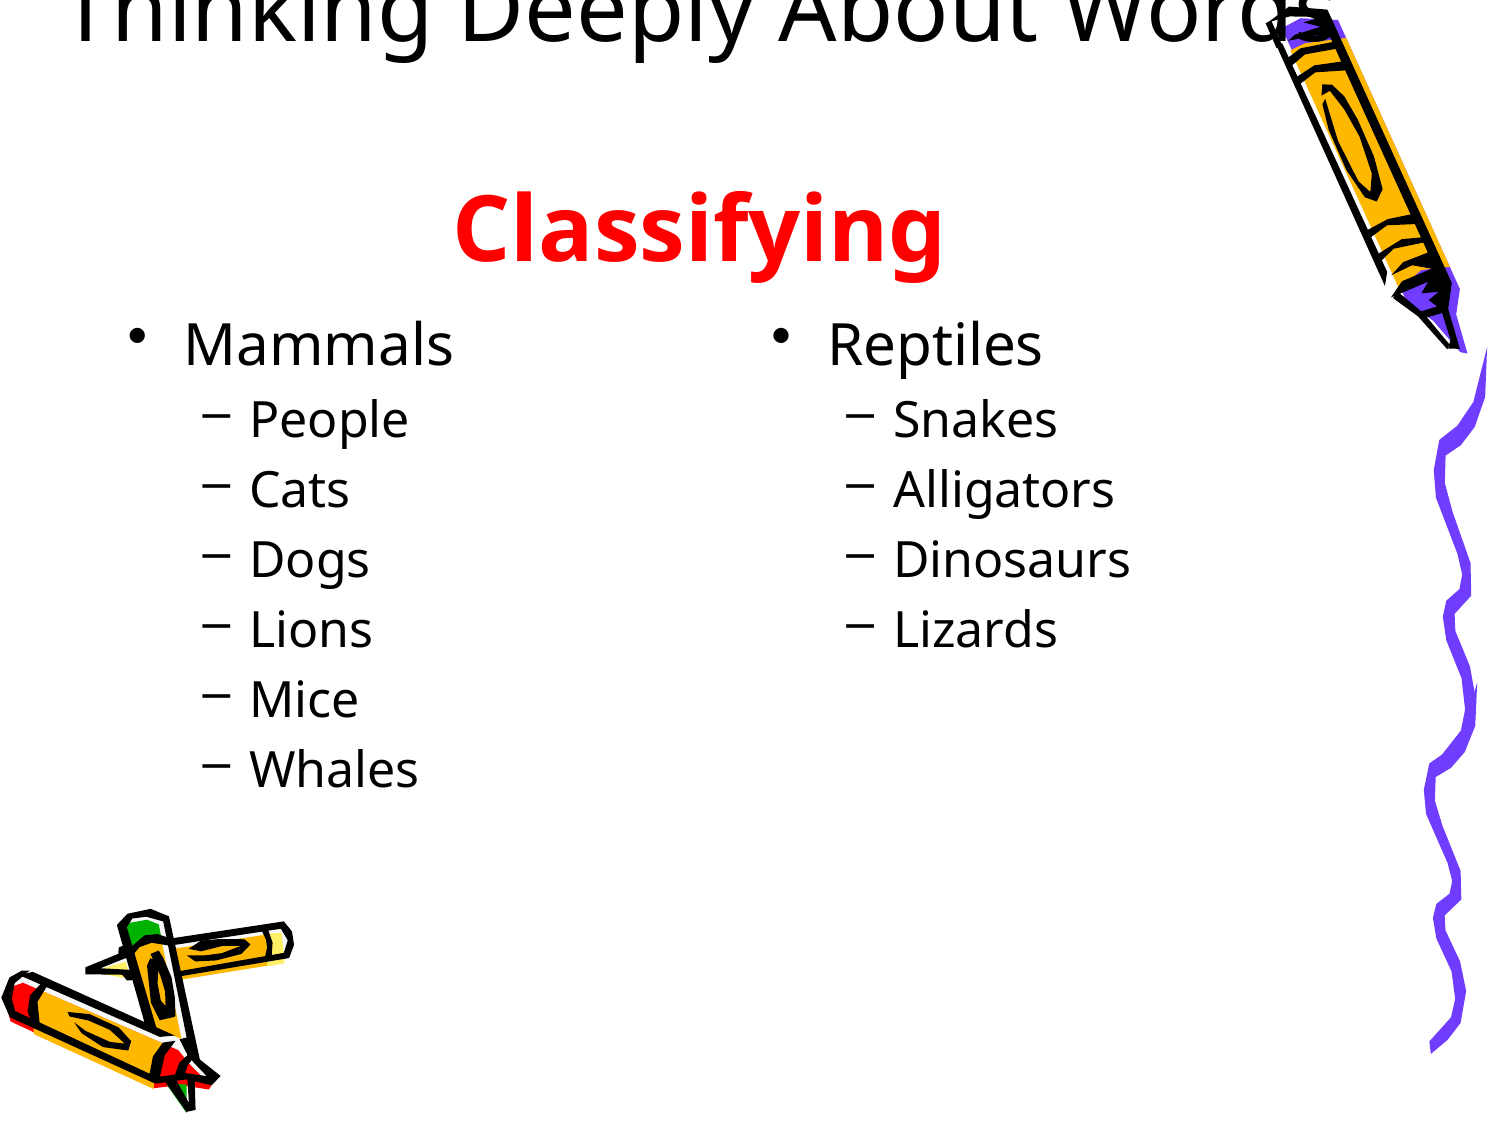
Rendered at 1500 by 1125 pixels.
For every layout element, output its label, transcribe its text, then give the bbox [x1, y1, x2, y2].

list Reptiles Snakes Alligators Dinosaurs Lizards [755, 299, 1376, 901]
title Thinking Deeply About Words Classifying [37, 24, 1363, 288]
list Mammals People Cats Dogs Lions Mice Whales [112, 299, 732, 901]
